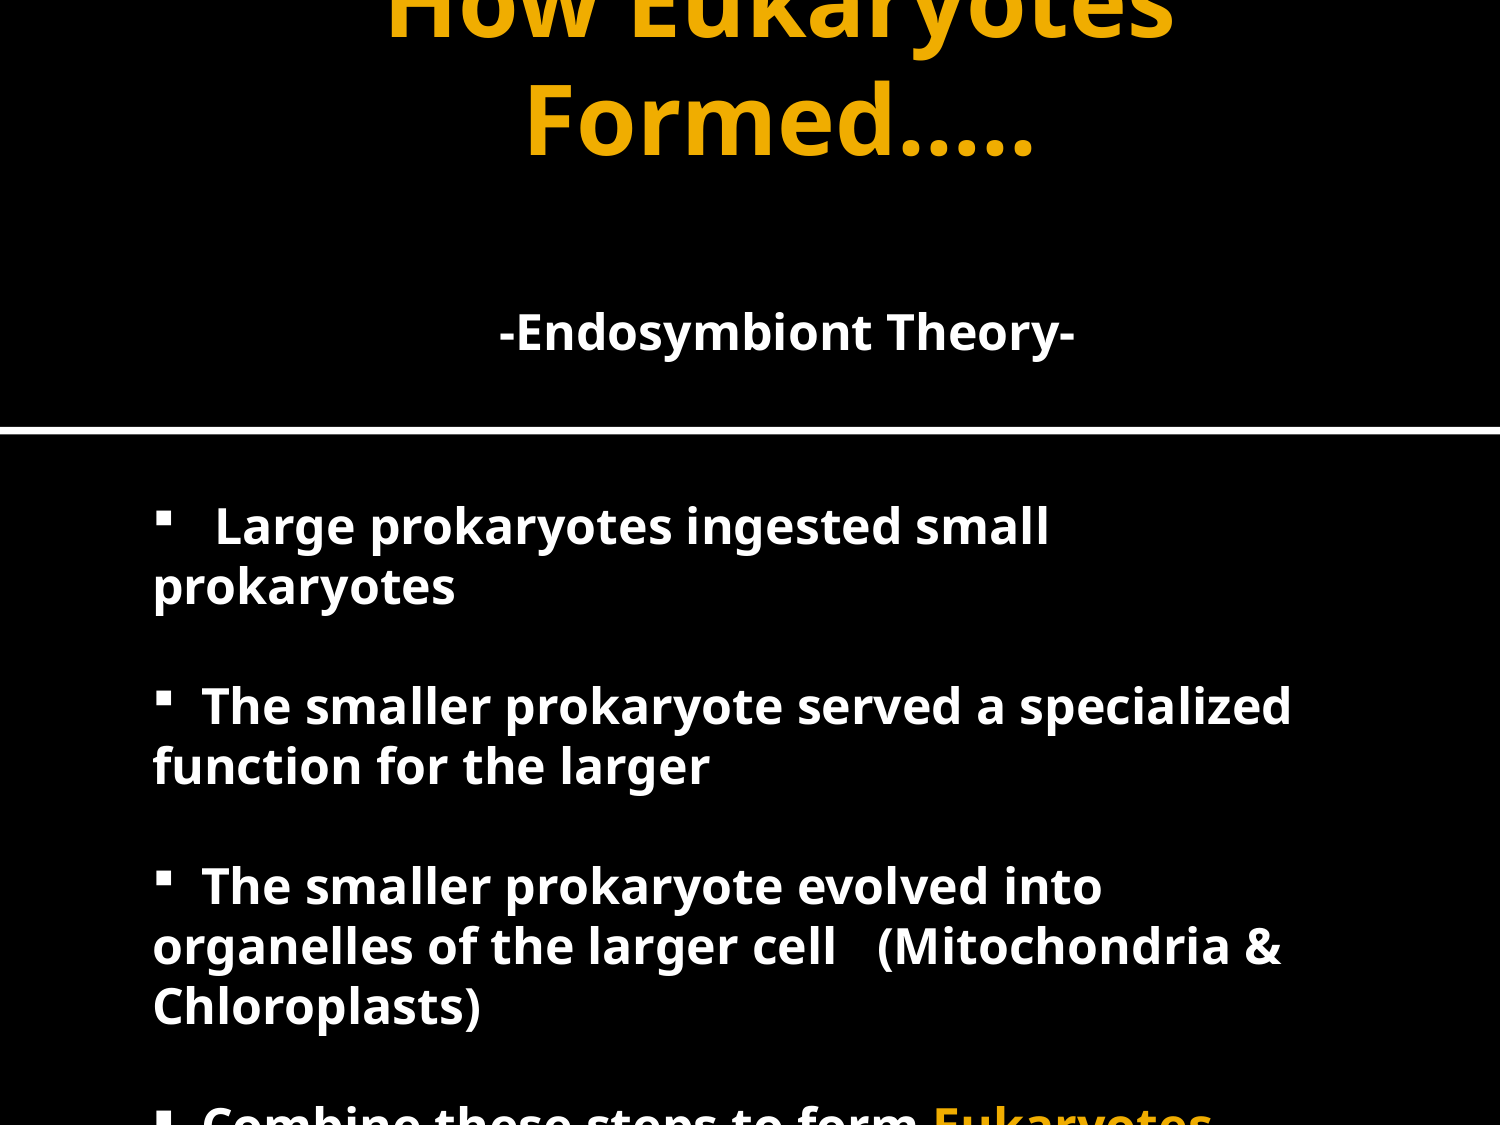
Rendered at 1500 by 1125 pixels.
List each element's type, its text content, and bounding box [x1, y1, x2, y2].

text_box Large prokaryotes ingested small prokaryotes The smaller prokaryote served a specialized function for the larger The smaller prokaryote evolved into organelles of the larger cell (Mitochondria & Chloroplasts) Combine these steps to form Eukaryotes [137, 487, 1375, 1125]
title How Eukaryotes Formed….. [123, 19, 1438, 175]
list -Endosymbiont Theory- [121, 299, 1438, 413]
